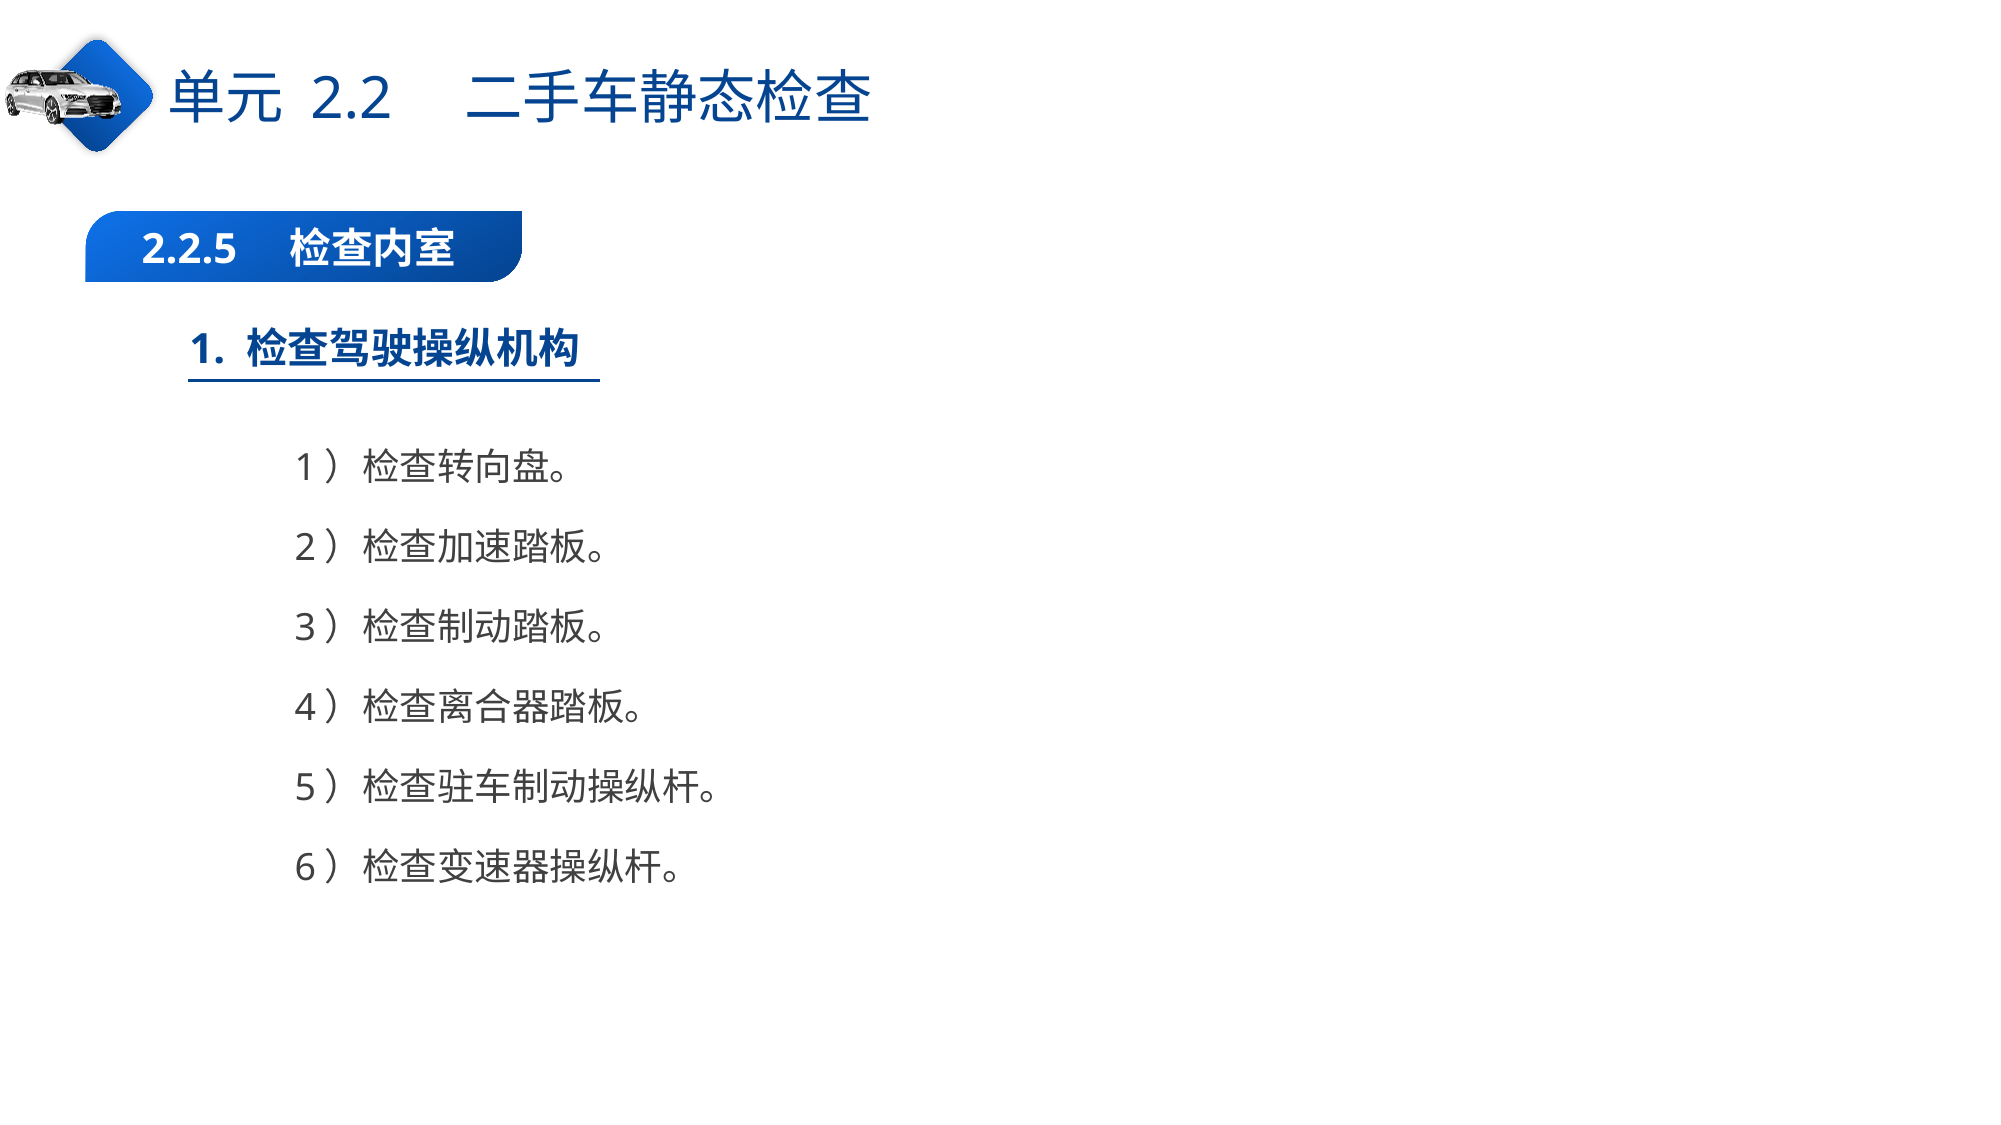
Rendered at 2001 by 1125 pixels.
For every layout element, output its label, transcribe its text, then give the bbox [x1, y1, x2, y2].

picture [0, 31, 125, 157]
text_box 1）检查转向盘。 2）检查加速踏板。 3）检查制动踏板。 4）检查离合器踏板。 5）检查驻车制动操纵杆。 6）检查变速器操纵杆。 [204, 413, 1800, 896]
text_box 单元 2.2 二手车静态检查 [152, 52, 888, 138]
text_box 2.2.5 检查内室 [84, 209, 523, 283]
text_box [174, 314, 1330, 381]
